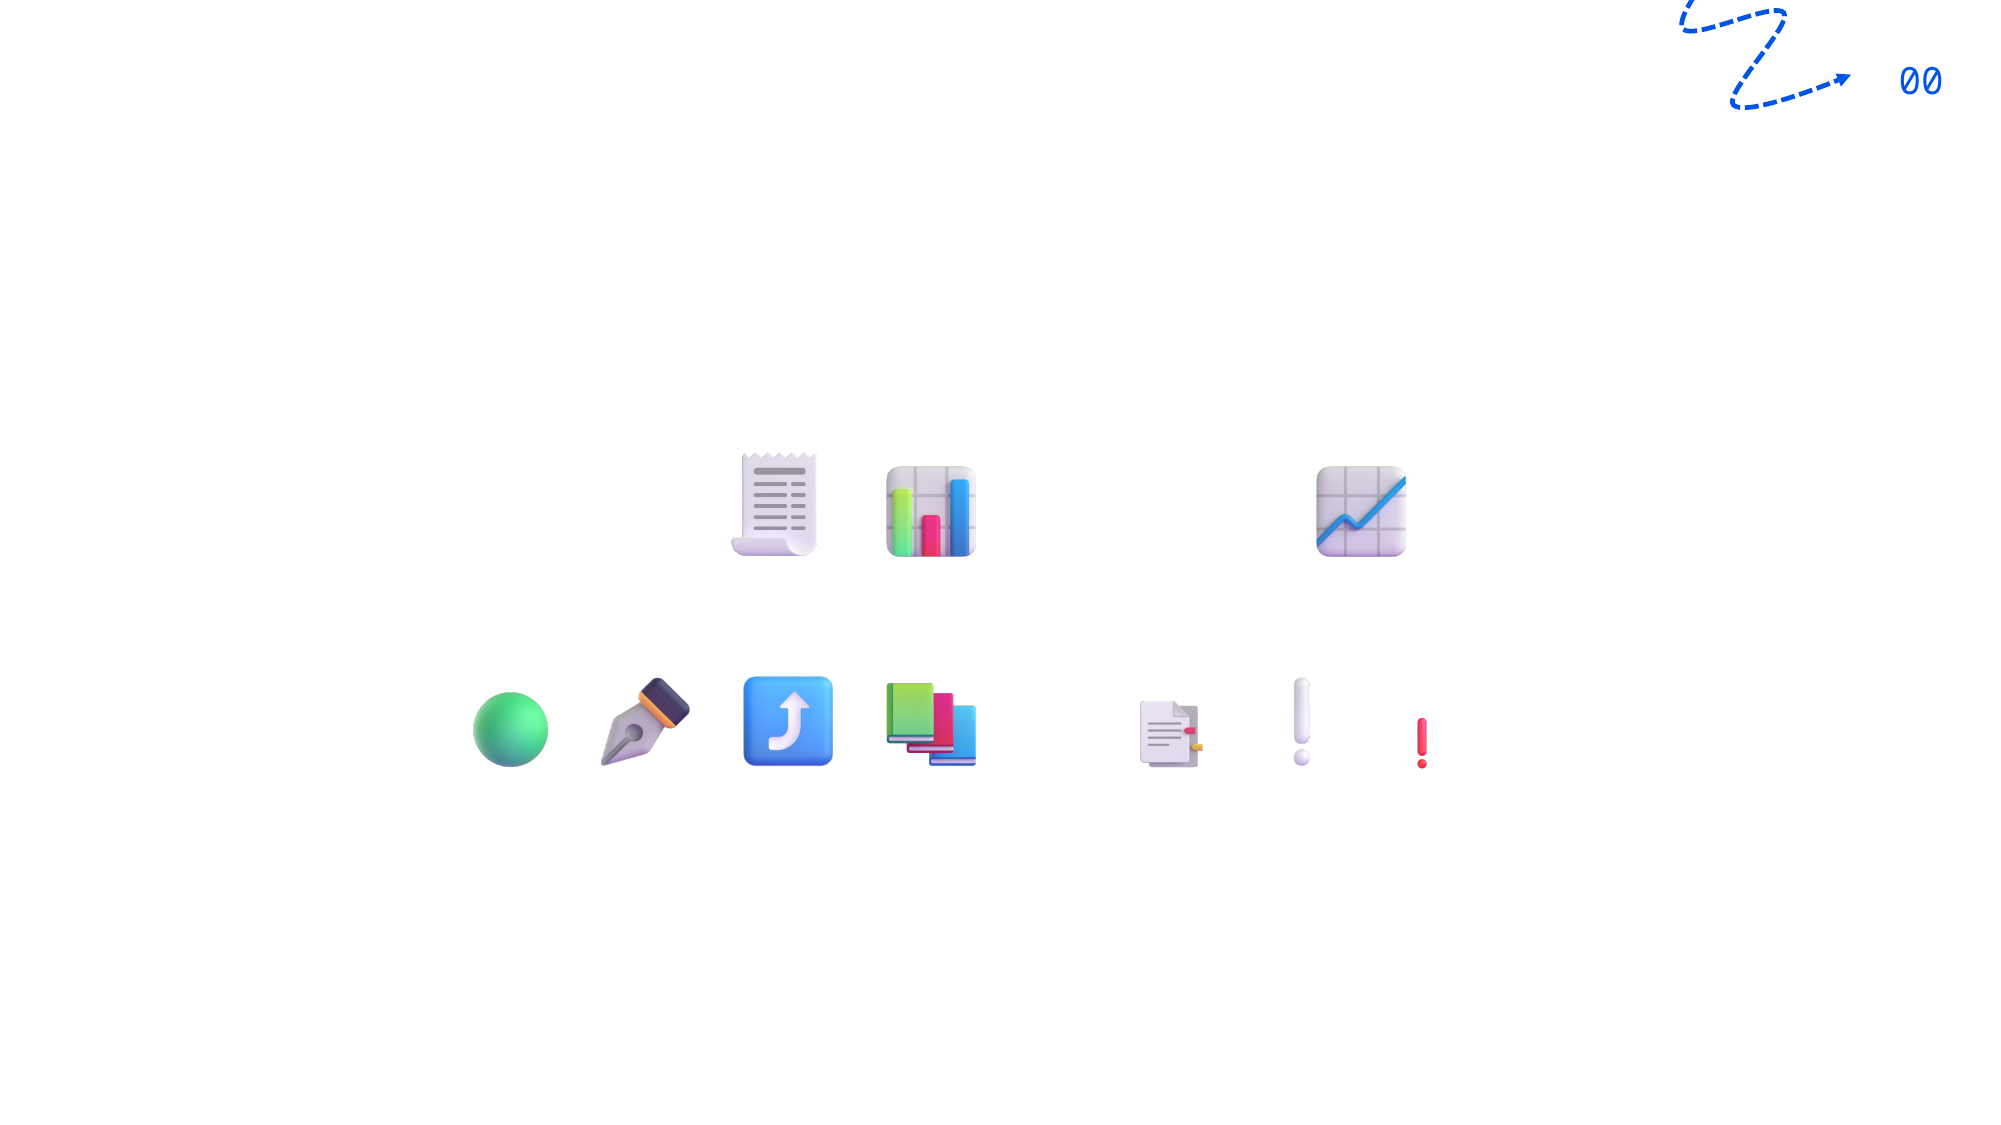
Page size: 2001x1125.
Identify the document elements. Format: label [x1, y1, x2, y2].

picture [736, 669, 839, 773]
picture [879, 669, 983, 773]
picture [1133, 695, 1210, 773]
picture [879, 460, 983, 563]
picture [1250, 670, 1353, 773]
text_box [0, 0, 2000, 160]
picture [467, 686, 553, 773]
picture [1309, 460, 1413, 563]
picture [720, 444, 839, 563]
picture [593, 670, 696, 773]
picture [1393, 714, 1452, 773]
